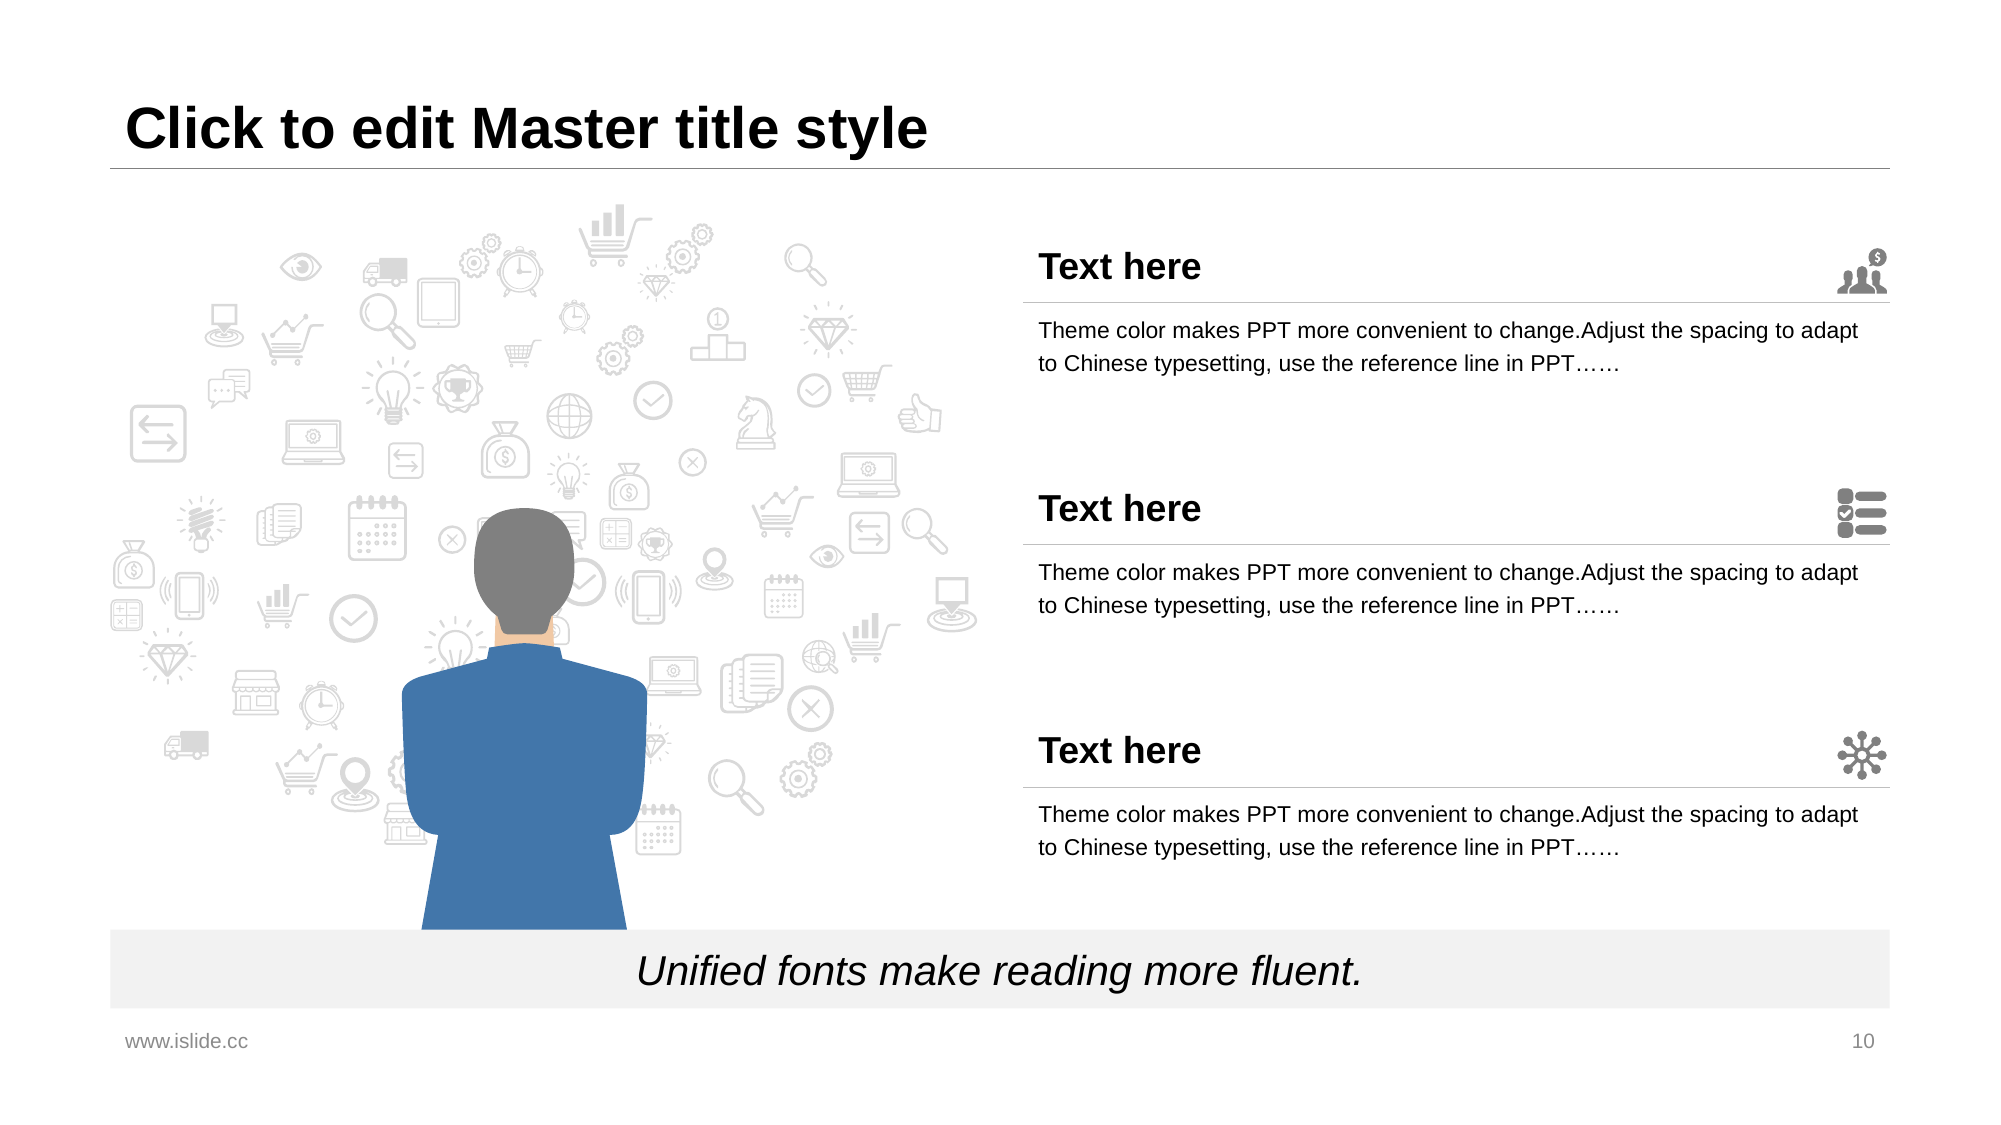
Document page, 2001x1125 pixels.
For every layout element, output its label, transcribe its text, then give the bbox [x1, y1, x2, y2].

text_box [110, 204, 1890, 1009]
title Click to edit Master title style [109, 0, 1890, 169]
slide_number 10 [1412, 1023, 1890, 1058]
footer www.islide.cc [109, 1023, 790, 1058]
